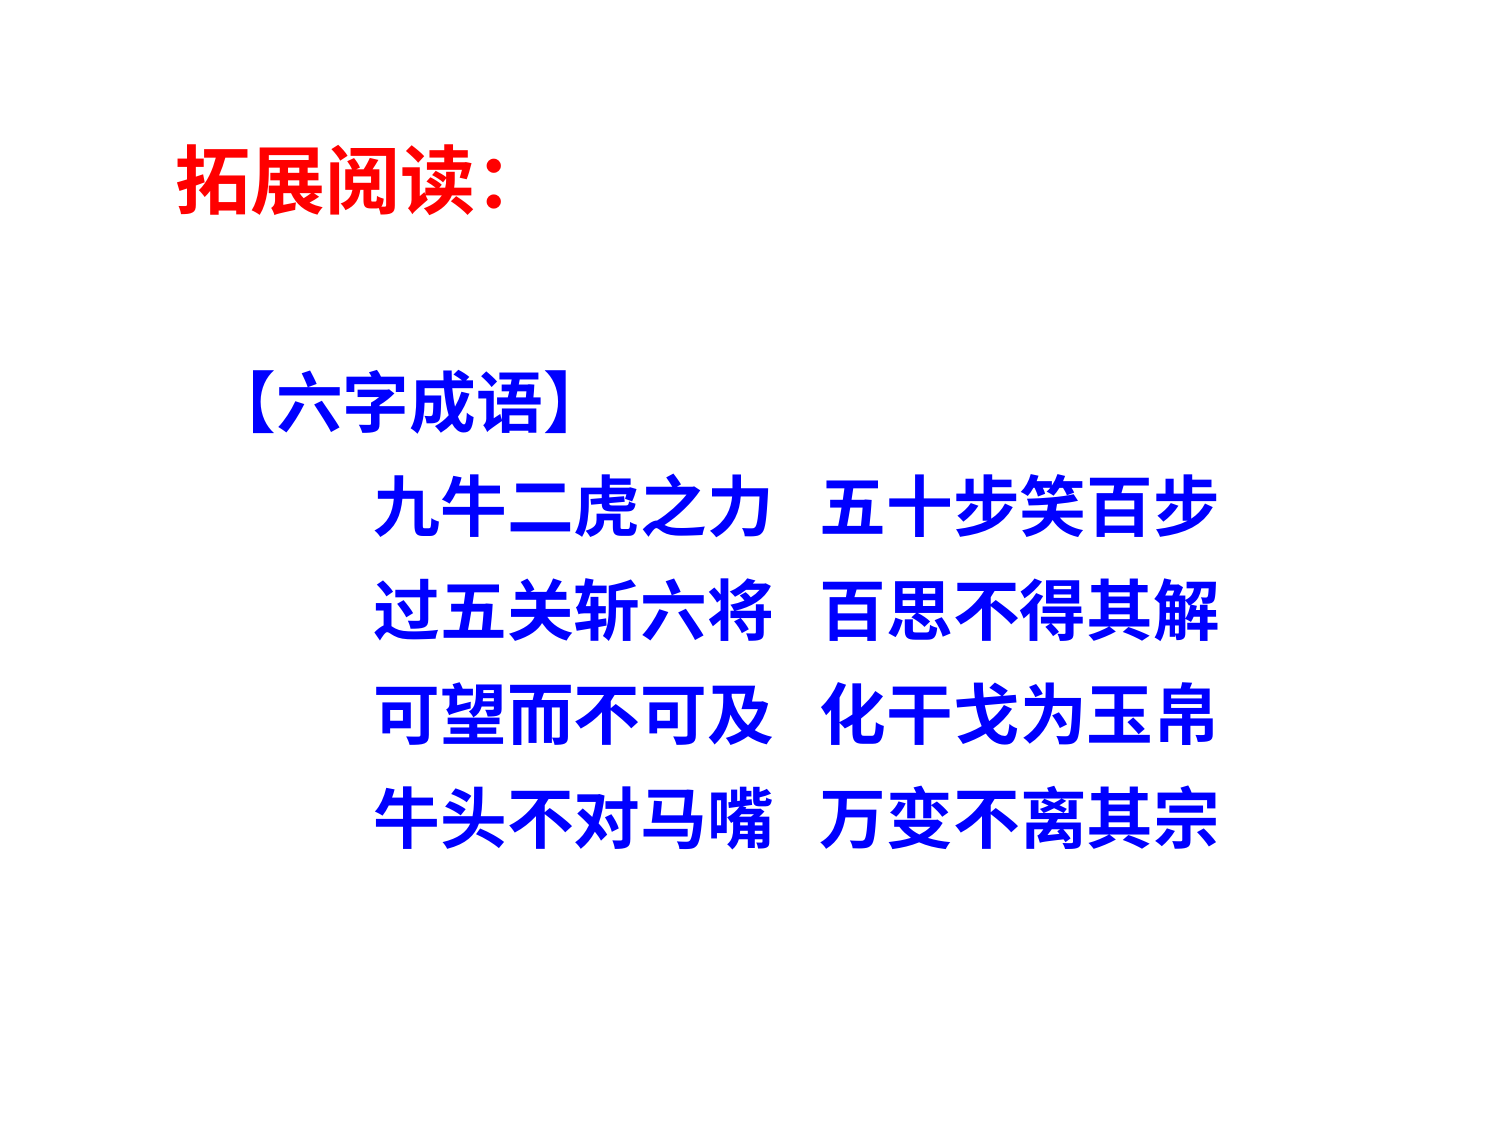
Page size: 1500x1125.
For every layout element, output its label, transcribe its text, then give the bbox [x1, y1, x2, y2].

text_box 拓展阅读： [160, 125, 585, 231]
text_box 【六字成语】 九牛二虎之力 五十步笑百步 过五关斩六将 百思不得其解 可望而不可及 化干戈为玉帛 牛头不对马嘴 万变不离其宗 [194, 329, 1400, 864]
